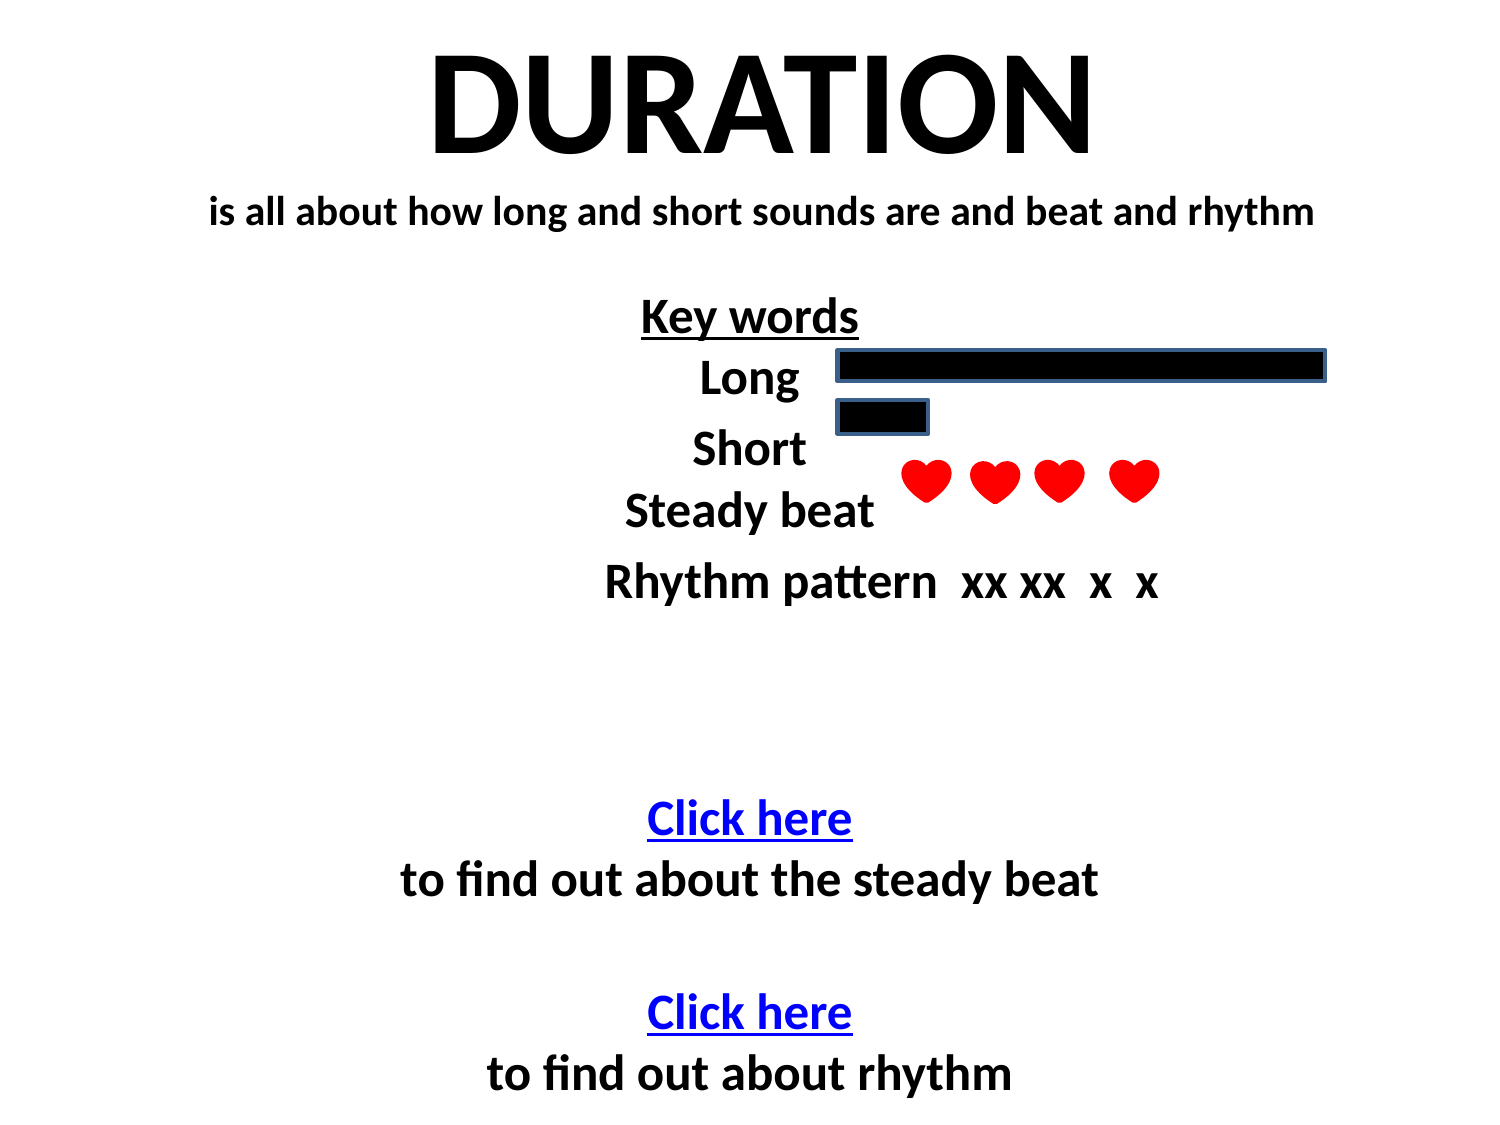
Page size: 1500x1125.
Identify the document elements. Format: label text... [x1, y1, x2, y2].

title DURATION is all about how long and short sounds are and beat and rhythm [87, 24, 1438, 213]
text_box [902, 460, 951, 502]
text_box [835, 398, 930, 436]
text_box [1110, 460, 1159, 502]
text_box [835, 348, 1327, 383]
text_box [971, 462, 1020, 504]
list Key words Long Short Steady beat Rhythm pattern xx xx x x Click here to find out about the steady beat Click here to find out about rhythm [75, 275, 1425, 1113]
text_box [1035, 460, 1084, 502]
